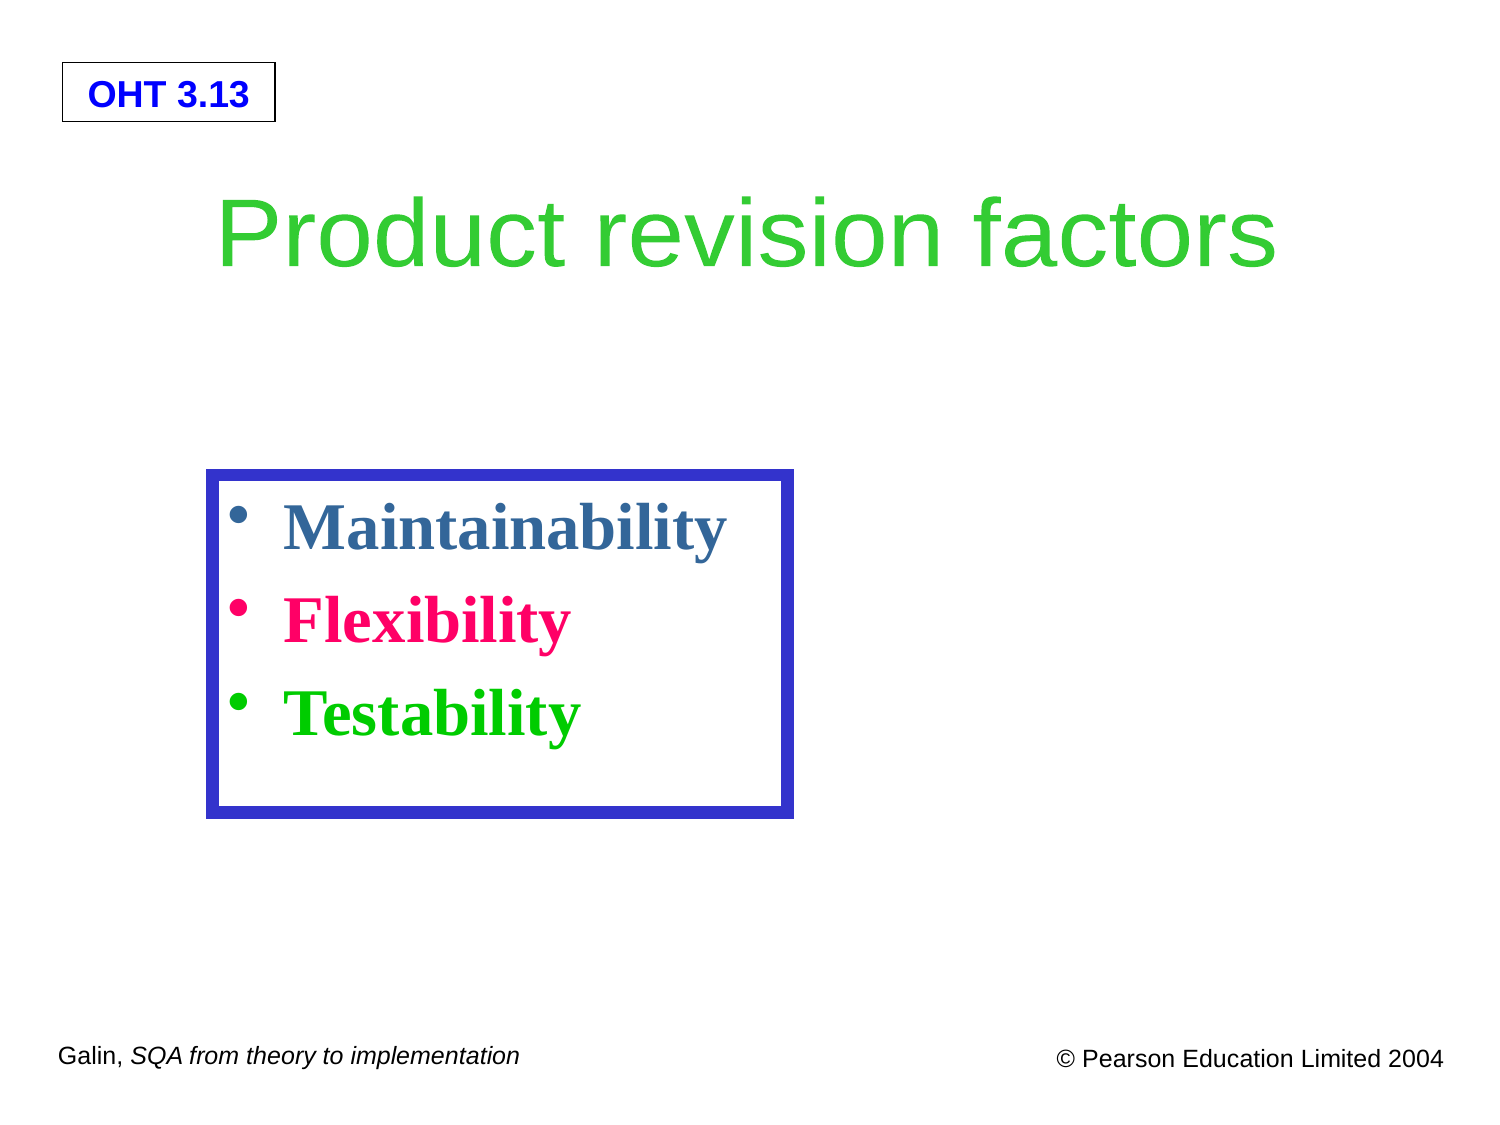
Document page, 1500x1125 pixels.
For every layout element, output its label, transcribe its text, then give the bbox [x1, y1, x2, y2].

list Maintainability Flexibility Testability [212, 474, 788, 813]
